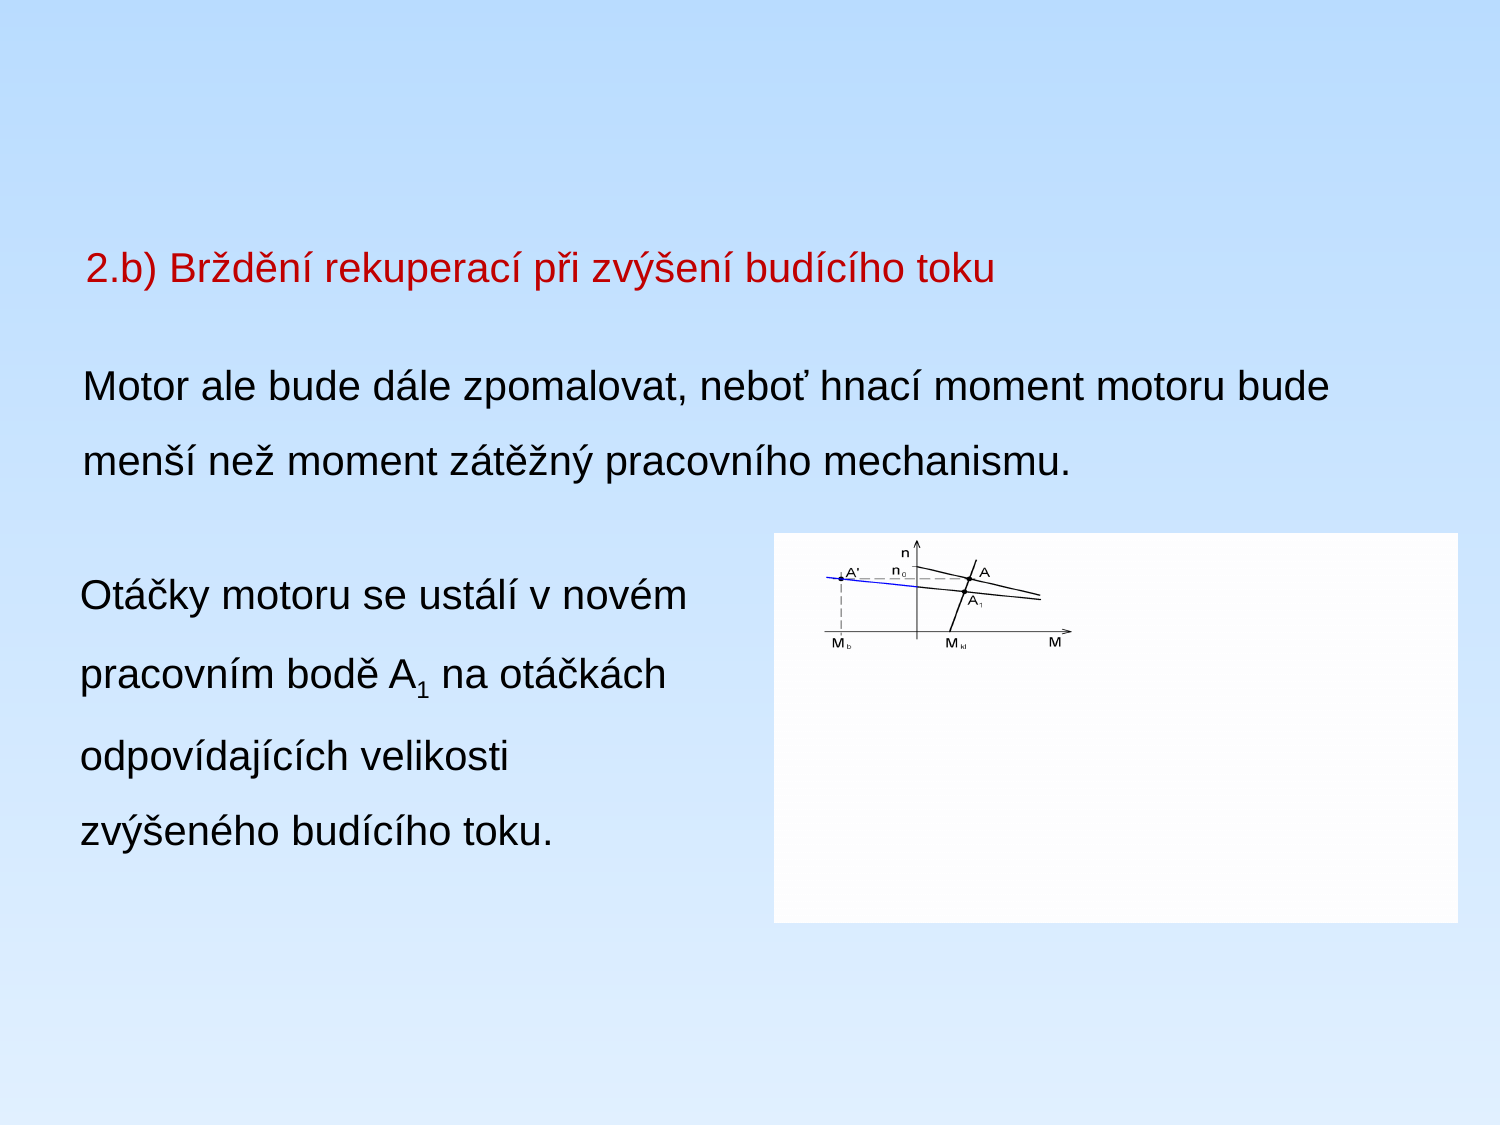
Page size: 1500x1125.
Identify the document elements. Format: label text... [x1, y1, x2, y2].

text_box Otáčky motoru se ustálí v novém pracovním bodě A1 na otáčkách odpovídajících velikosti zvýšeného budícího toku. [64, 535, 769, 861]
text_box Motor ale bude dále zpomalovat, neboť hnací moment motoru bude menší než moment zátěžný pracovního mechanismu. [67, 326, 1409, 491]
text_box 2.b) Brždění rekuperací při zvýšení budícího toku [70, 208, 1400, 298]
picture [773, 533, 1459, 924]
